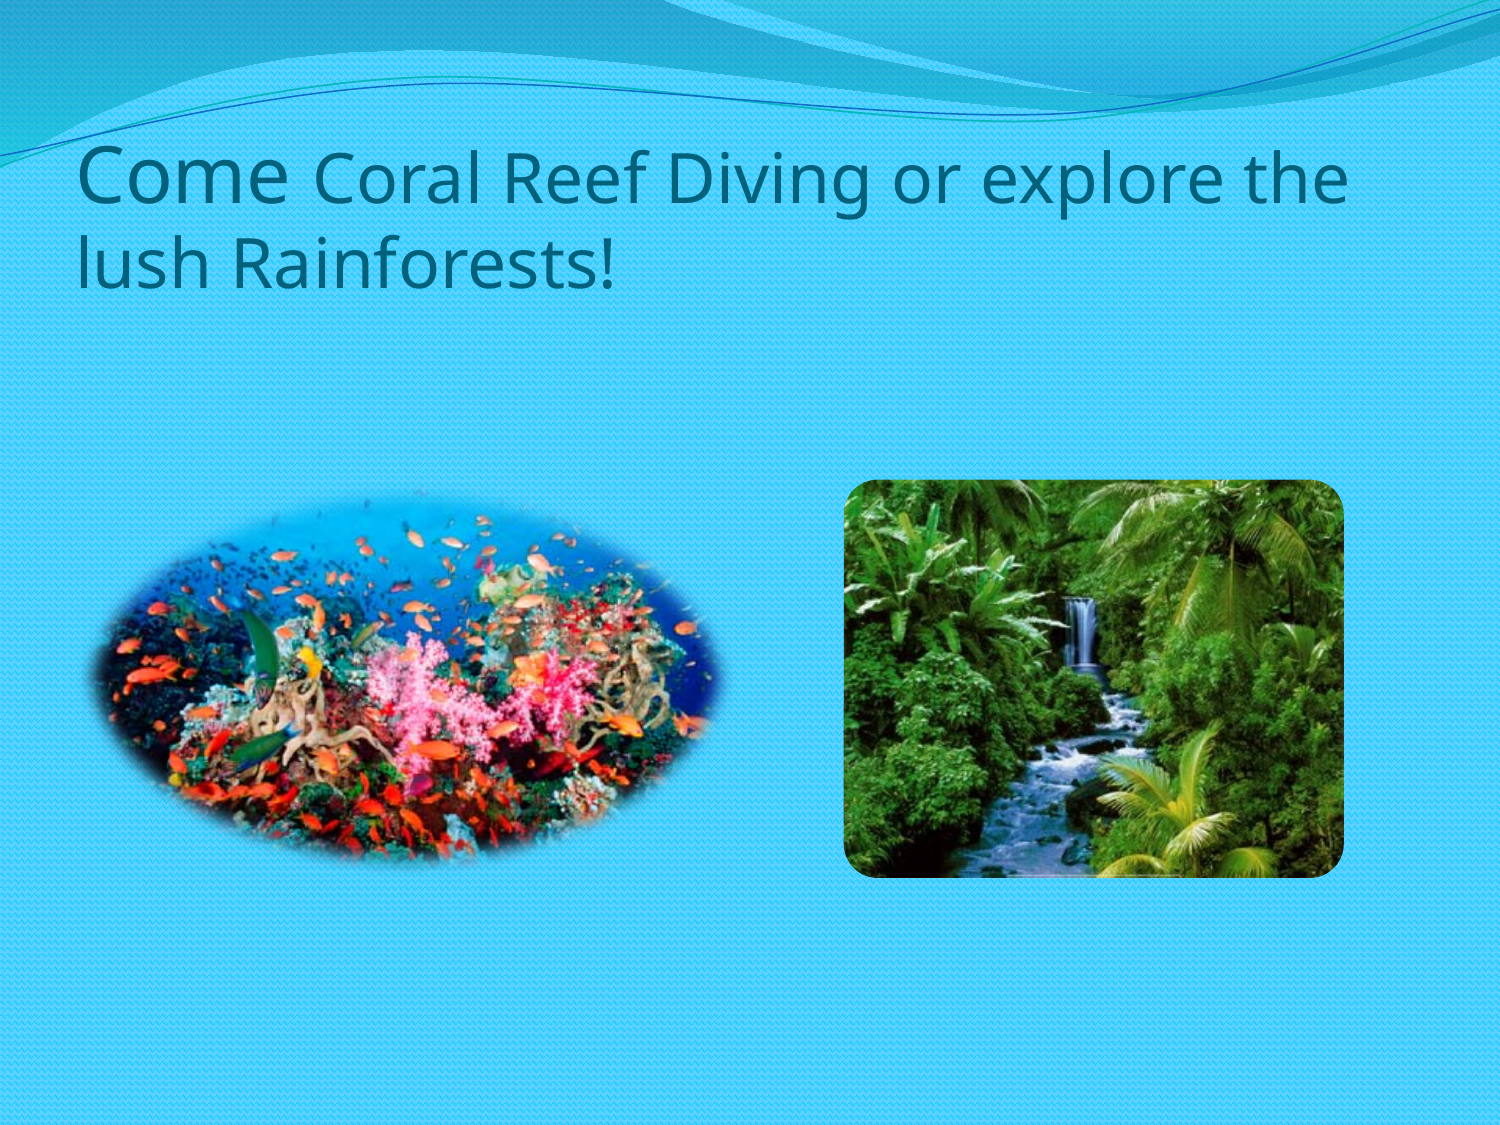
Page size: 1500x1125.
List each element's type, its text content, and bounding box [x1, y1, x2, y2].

picture [1357, 61, 1383, 66]
picture [1384, 53, 1410, 59]
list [74, 479, 738, 878]
picture [1374, 54, 1383, 59]
title Come Coral Reef Diving or explore the lush Rainforests! [75, 115, 1425, 303]
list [843, 479, 1345, 879]
